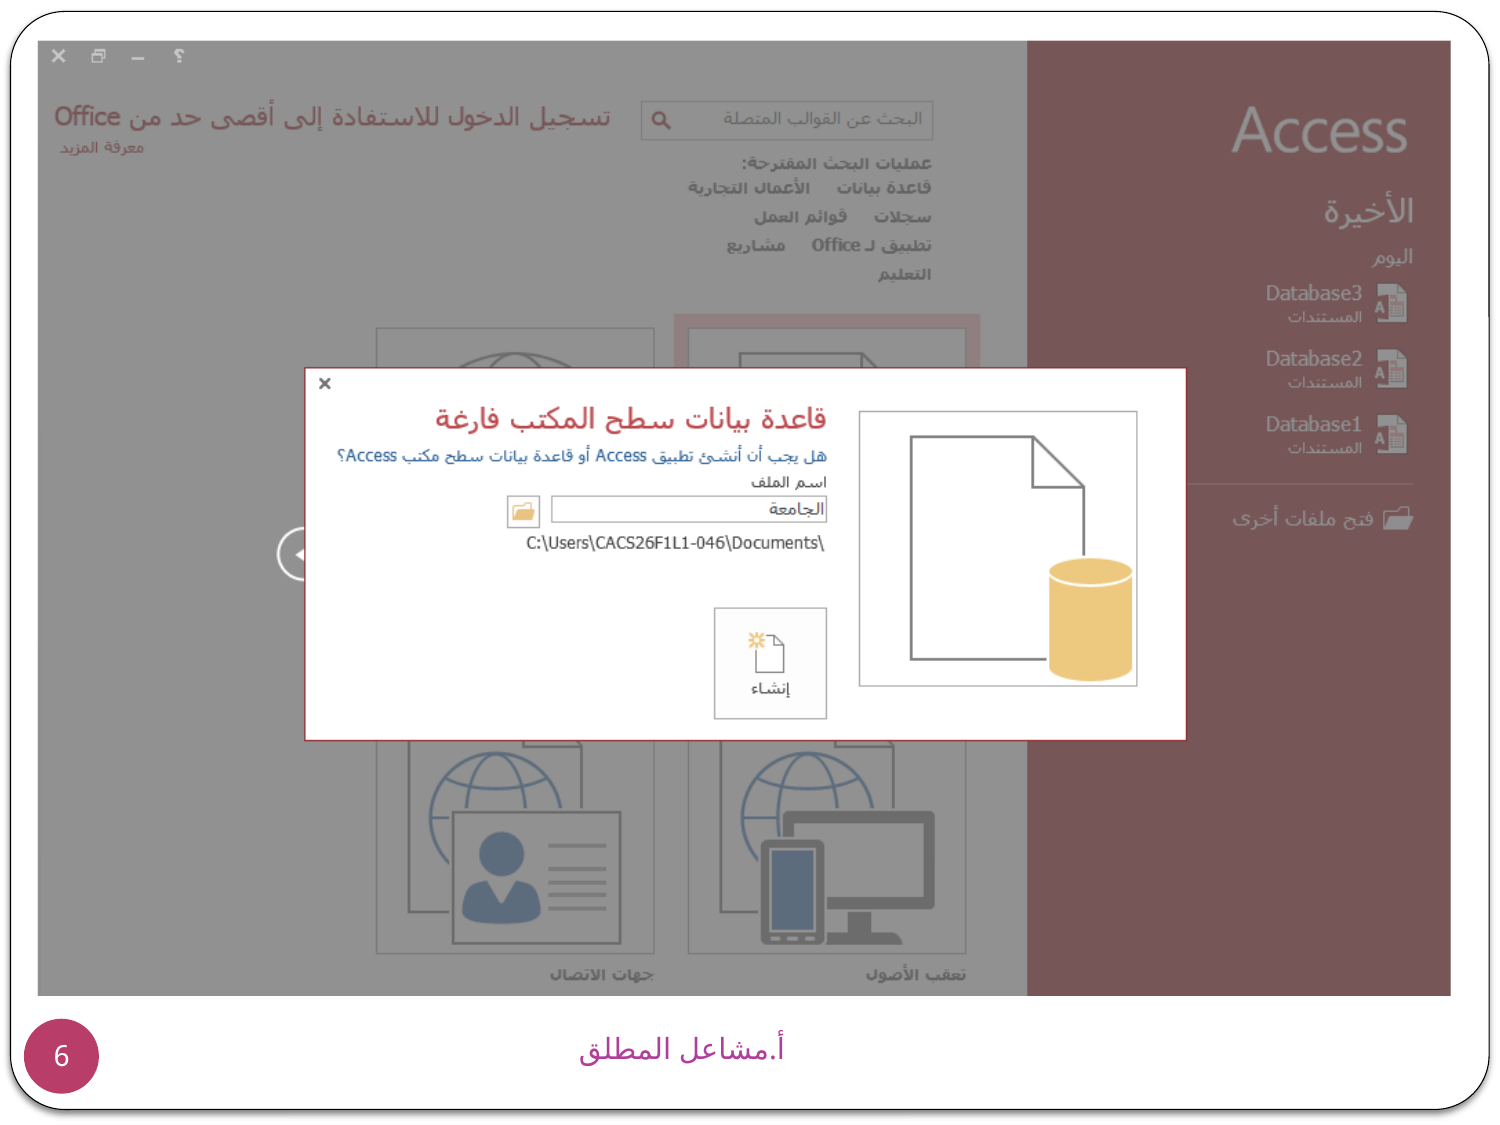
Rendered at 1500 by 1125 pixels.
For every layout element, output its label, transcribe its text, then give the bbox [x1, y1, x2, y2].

slide_number 6 [23, 1018, 99, 1094]
footer أ.مشاعل المطلق [150, 1012, 800, 1088]
picture [26, 30, 1463, 997]
